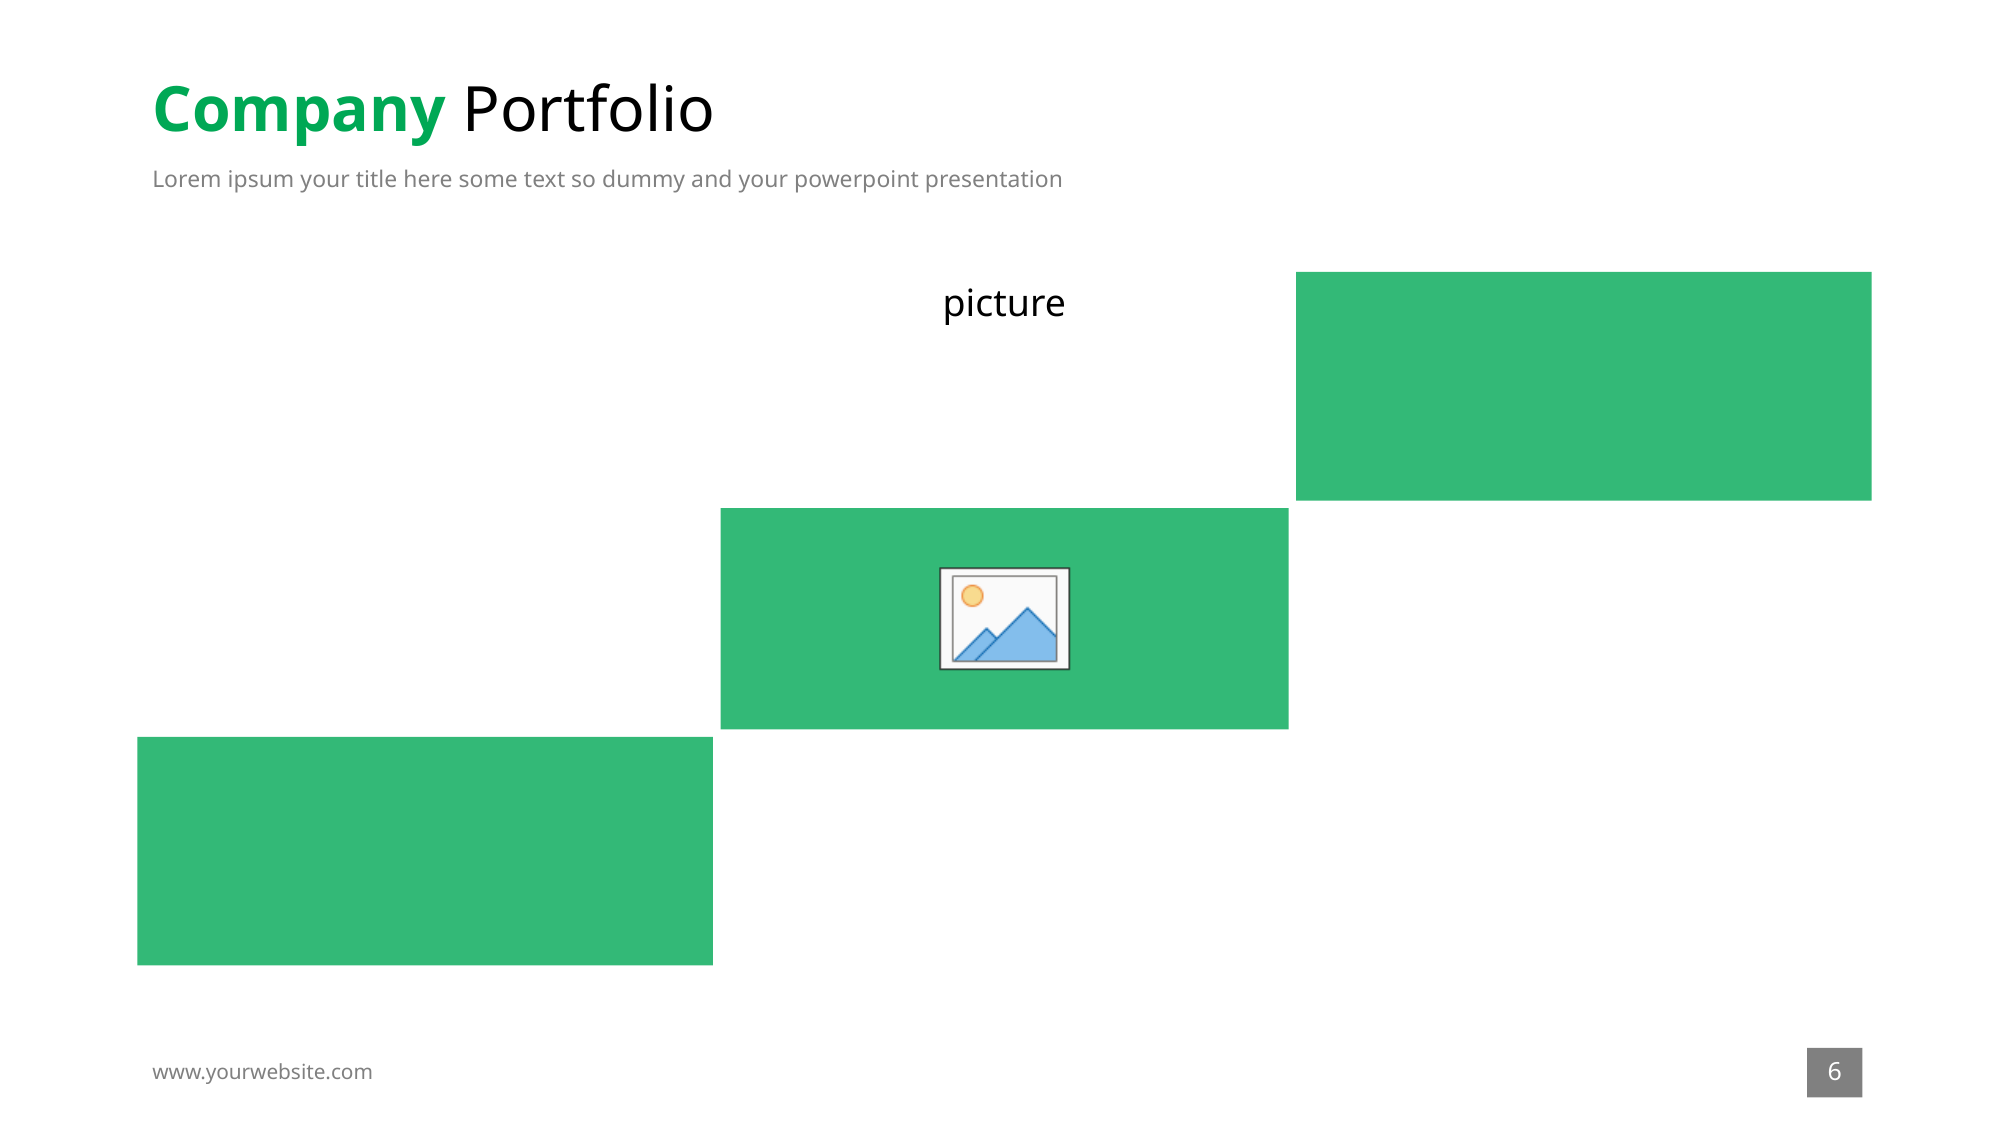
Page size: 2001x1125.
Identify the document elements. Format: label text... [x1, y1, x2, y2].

picture [137, 271, 1872, 966]
list Lorem ipsum your title here some text so dummy and your powerpoint presentation [137, 160, 1863, 207]
footer www.yourwebsite.com [137, 1042, 462, 1103]
title Company Portfolio [137, 55, 1863, 160]
slide_number 6 [1797, 1039, 1872, 1106]
